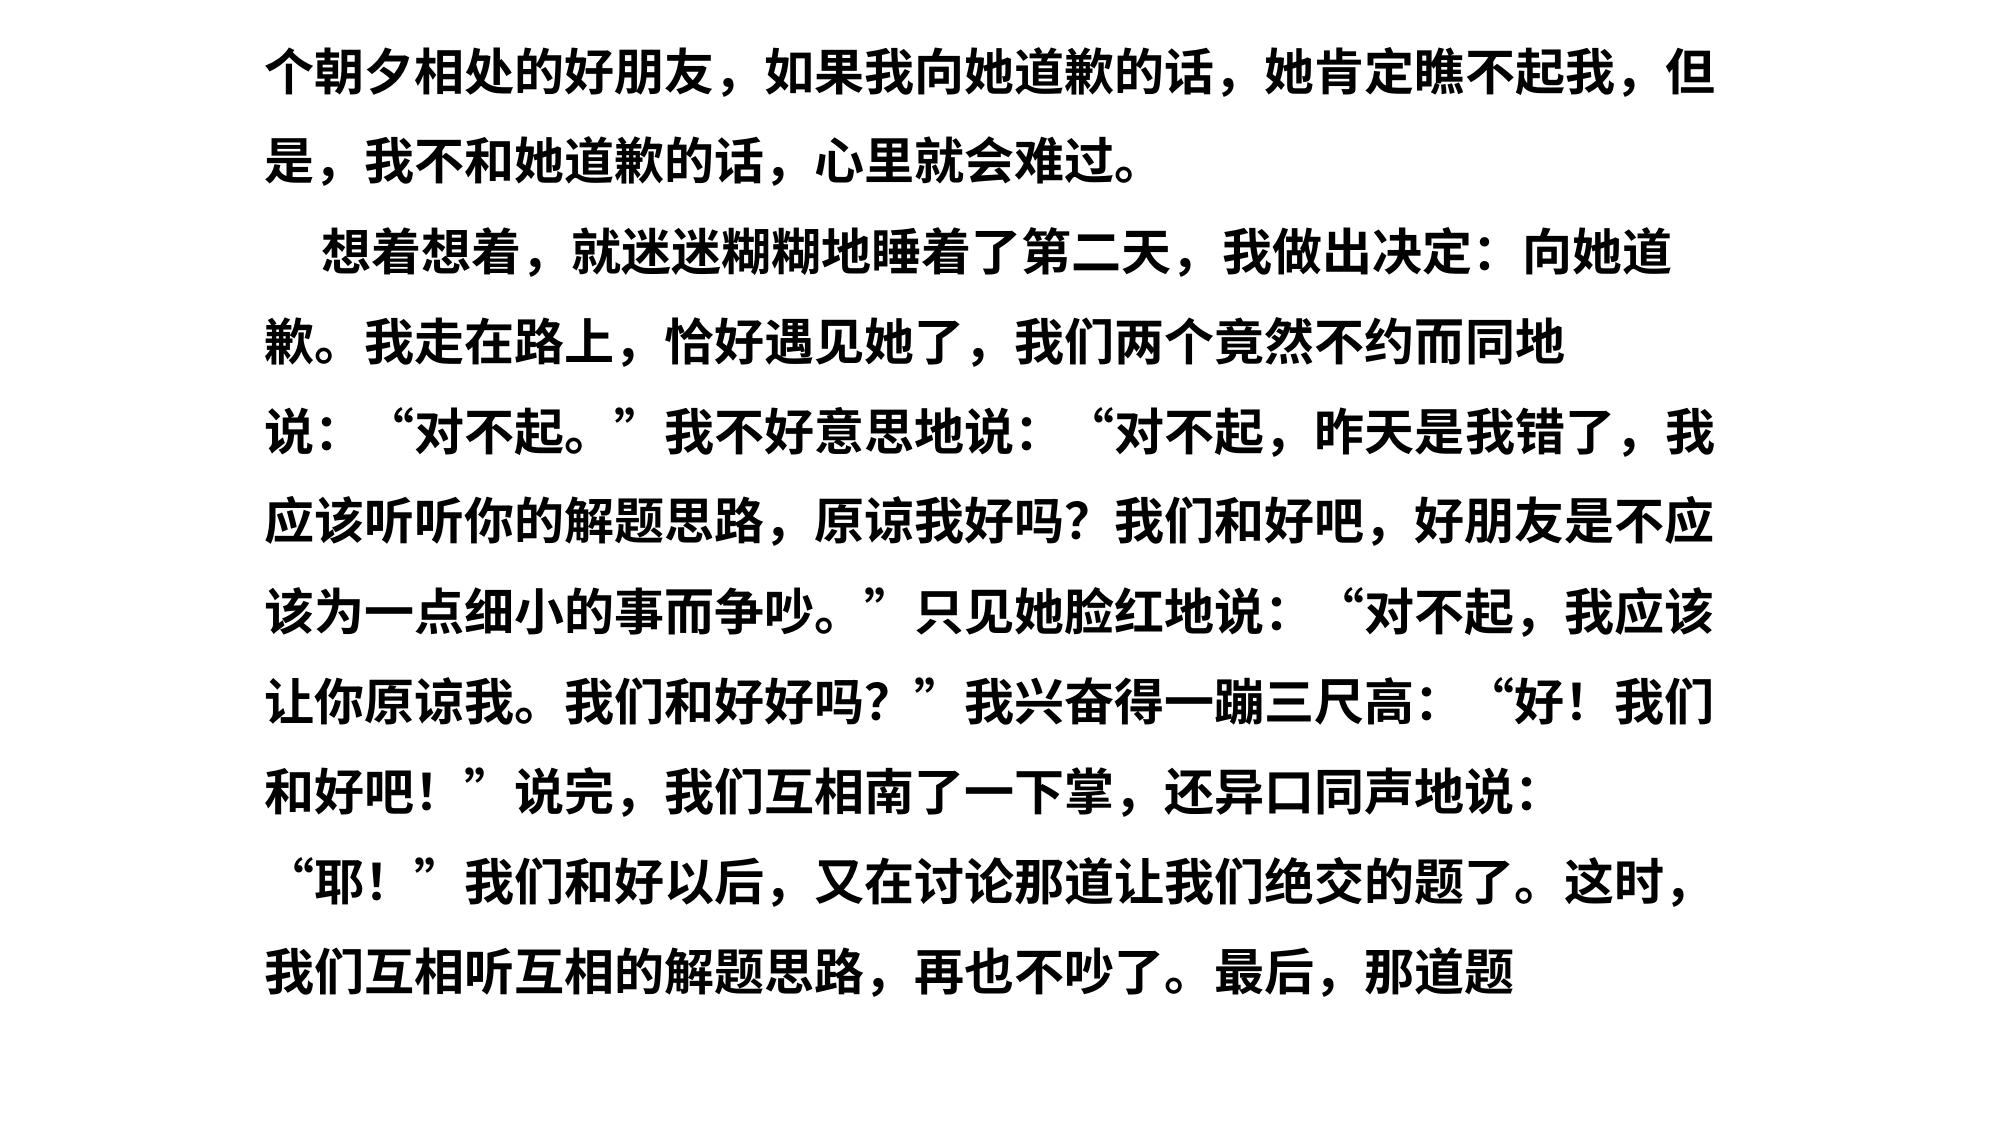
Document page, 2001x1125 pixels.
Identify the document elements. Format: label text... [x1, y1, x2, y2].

text_box 个朝夕相处的好朋友，如果我向她道歉的话，她肯定瞧不起我，但是，我不和她道歉的话，心里就会难过。 想着想着，就迷迷糊糊地睡着了第二天，我做出决定：向她道歉。我走在路上，恰好遇见她了，我们两个竟然不约而同地 说：“对不起。”我不好意思地说：“对不起，昨天是我错了，我应该听听你的解题思路，原谅我好吗？我们和好吧，好朋友是不应该为一点细小的事而争吵。”只见她脸红地说：“对不起，我应该让你原谅我。我们和好好吗？”我兴奋得一蹦三尺高：“好！我们和好吧！”说完，我们互相南了一下掌，还异口同声地说：“耶！”我们和好以后，又在讨论那道让我们绝交的题了。这时，我们互相听互相的解题思路，再也不吵了。最后，那道题 [249, 2, 1750, 1008]
